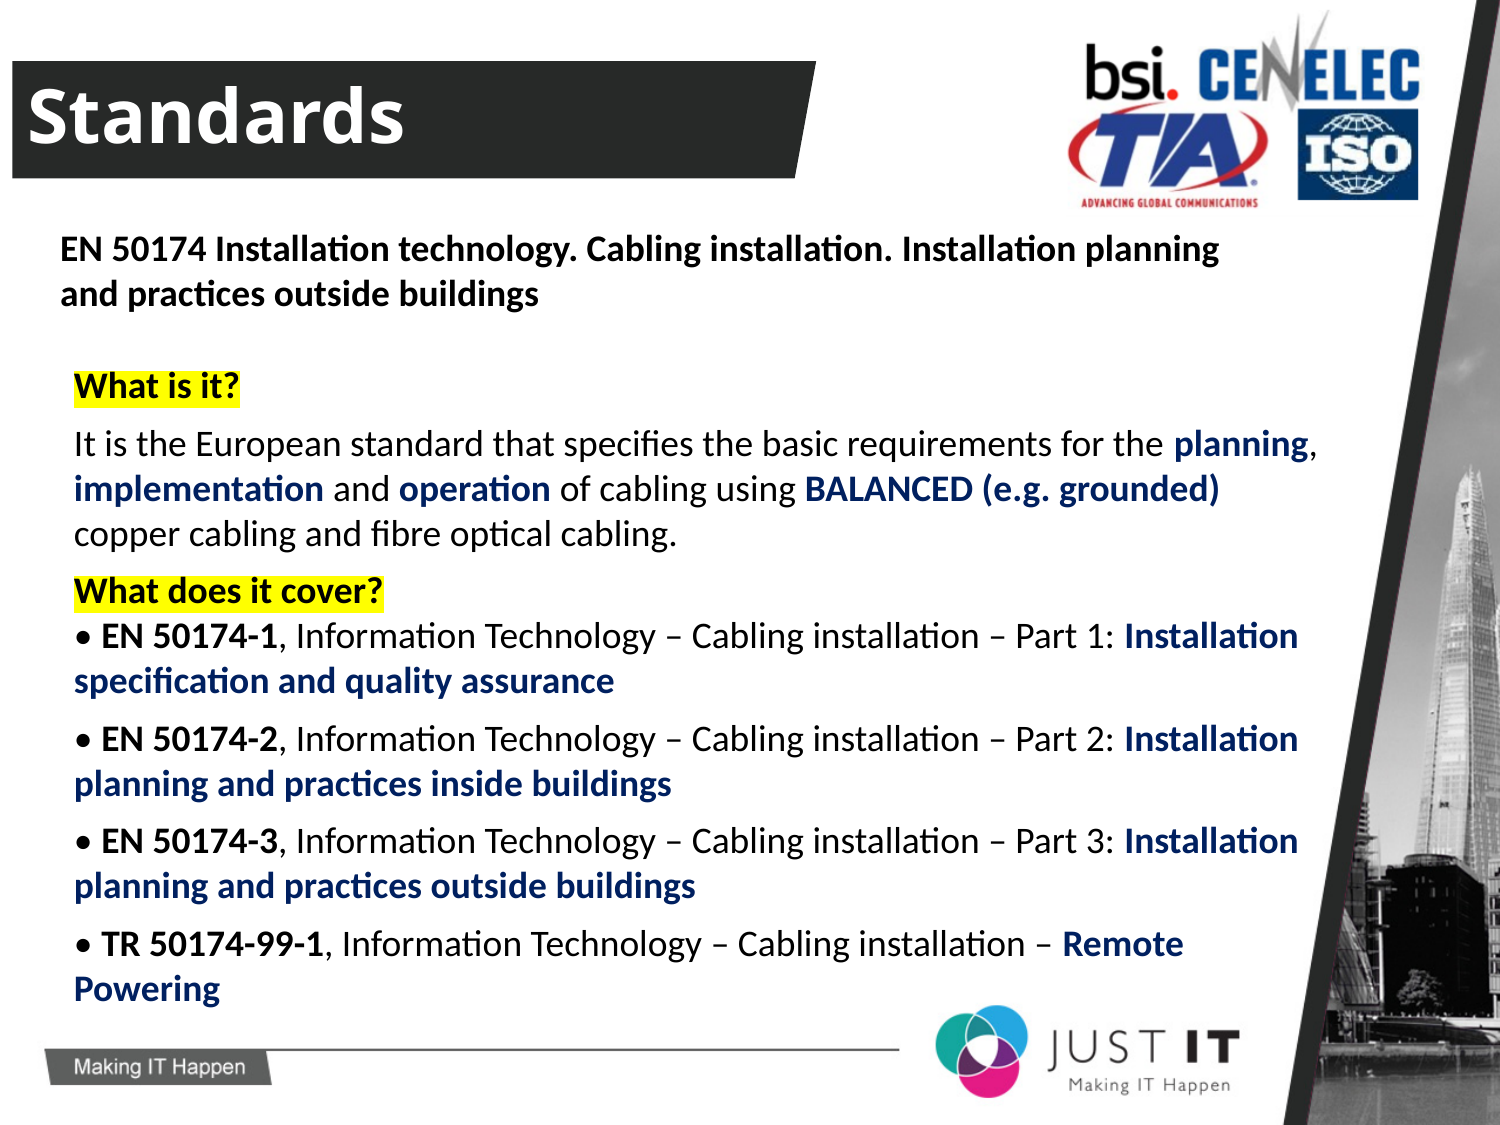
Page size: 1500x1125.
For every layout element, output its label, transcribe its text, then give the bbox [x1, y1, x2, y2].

picture [0, 0, 1500, 1125]
text_box What is it? It is the European standard that specifies the basic requirements for the planning, implementation and operation of cabling using BALANCED (e.g. grounded) copper cabling and fibre optical cabling. What does it cover? • EN 50174-1, Information Technology – Cabling installation – Part 1: Installation specification and quality assurance • EN 50174-2, Information Technology – Cabling installation – Part 2: Installation planning and practices inside buildings • EN 50174-3, Information Technology – Cabling installation – Part 3: Installation planning and practices outside buildings • TR 50174-99-1, Information Technology – Cabling installation – Remote Powering [59, 354, 1335, 1062]
text_box EN 50174 Installation technology. Cabling installation. Installation planning and practices outside buildings [45, 216, 1270, 321]
title Standards [12, 61, 927, 179]
